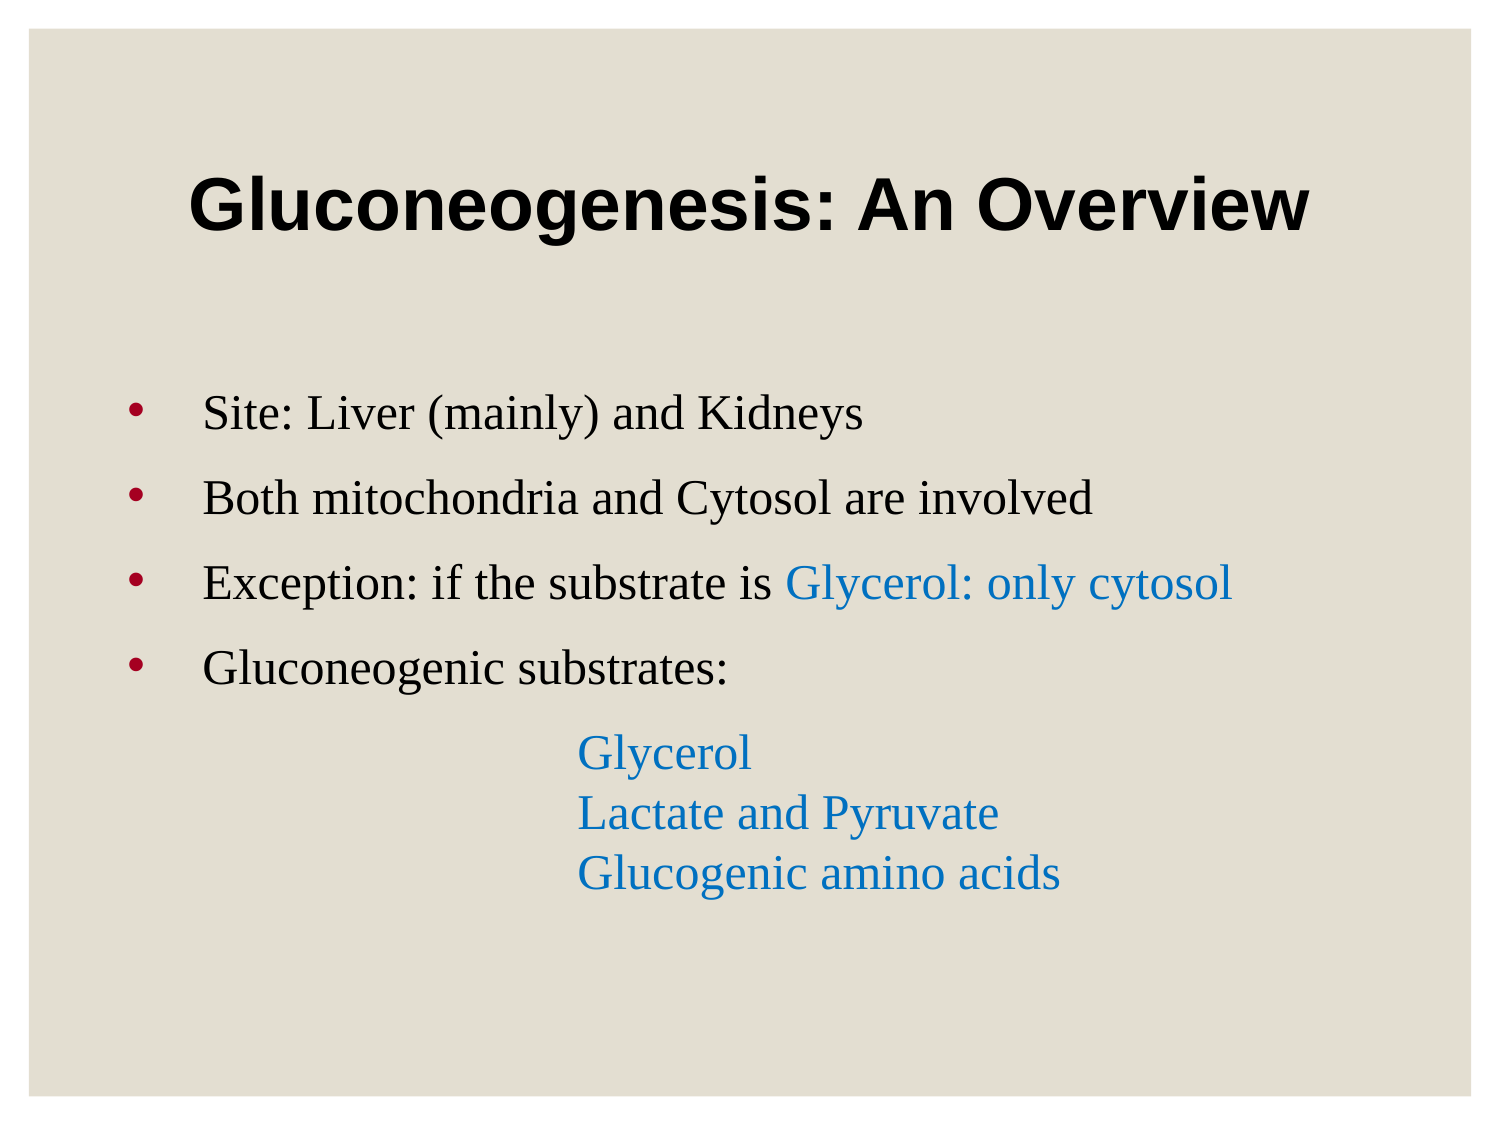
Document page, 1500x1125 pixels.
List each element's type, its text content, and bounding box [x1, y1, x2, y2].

text_box Site: Liver (mainly) and Kidneys Both mitochondria and Cytosol are involved Exception: if the substrate is Glycerol: only cytosol Gluconeogenic substrates: Glycerol Lactate and Pyruvate Glucogenic amino acids [112, 372, 1388, 907]
title Gluconeogenesis: An Overview [0, 112, 1500, 300]
